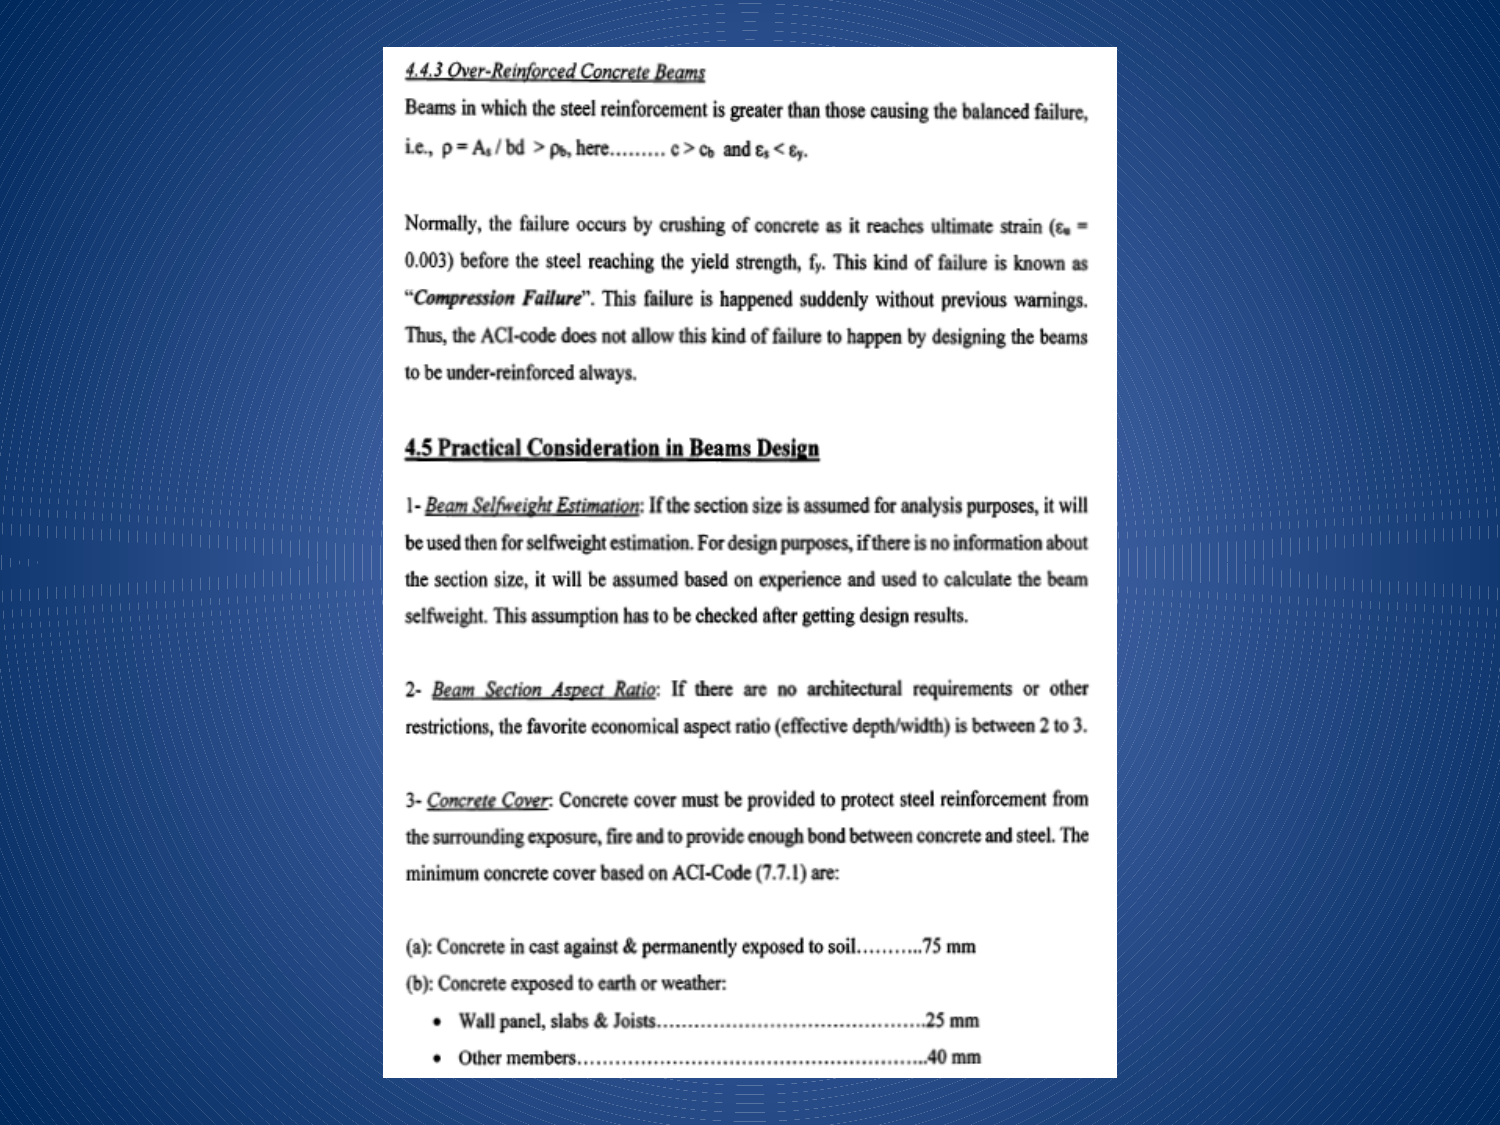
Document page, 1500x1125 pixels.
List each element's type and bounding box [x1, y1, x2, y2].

picture [383, 47, 1117, 1078]
